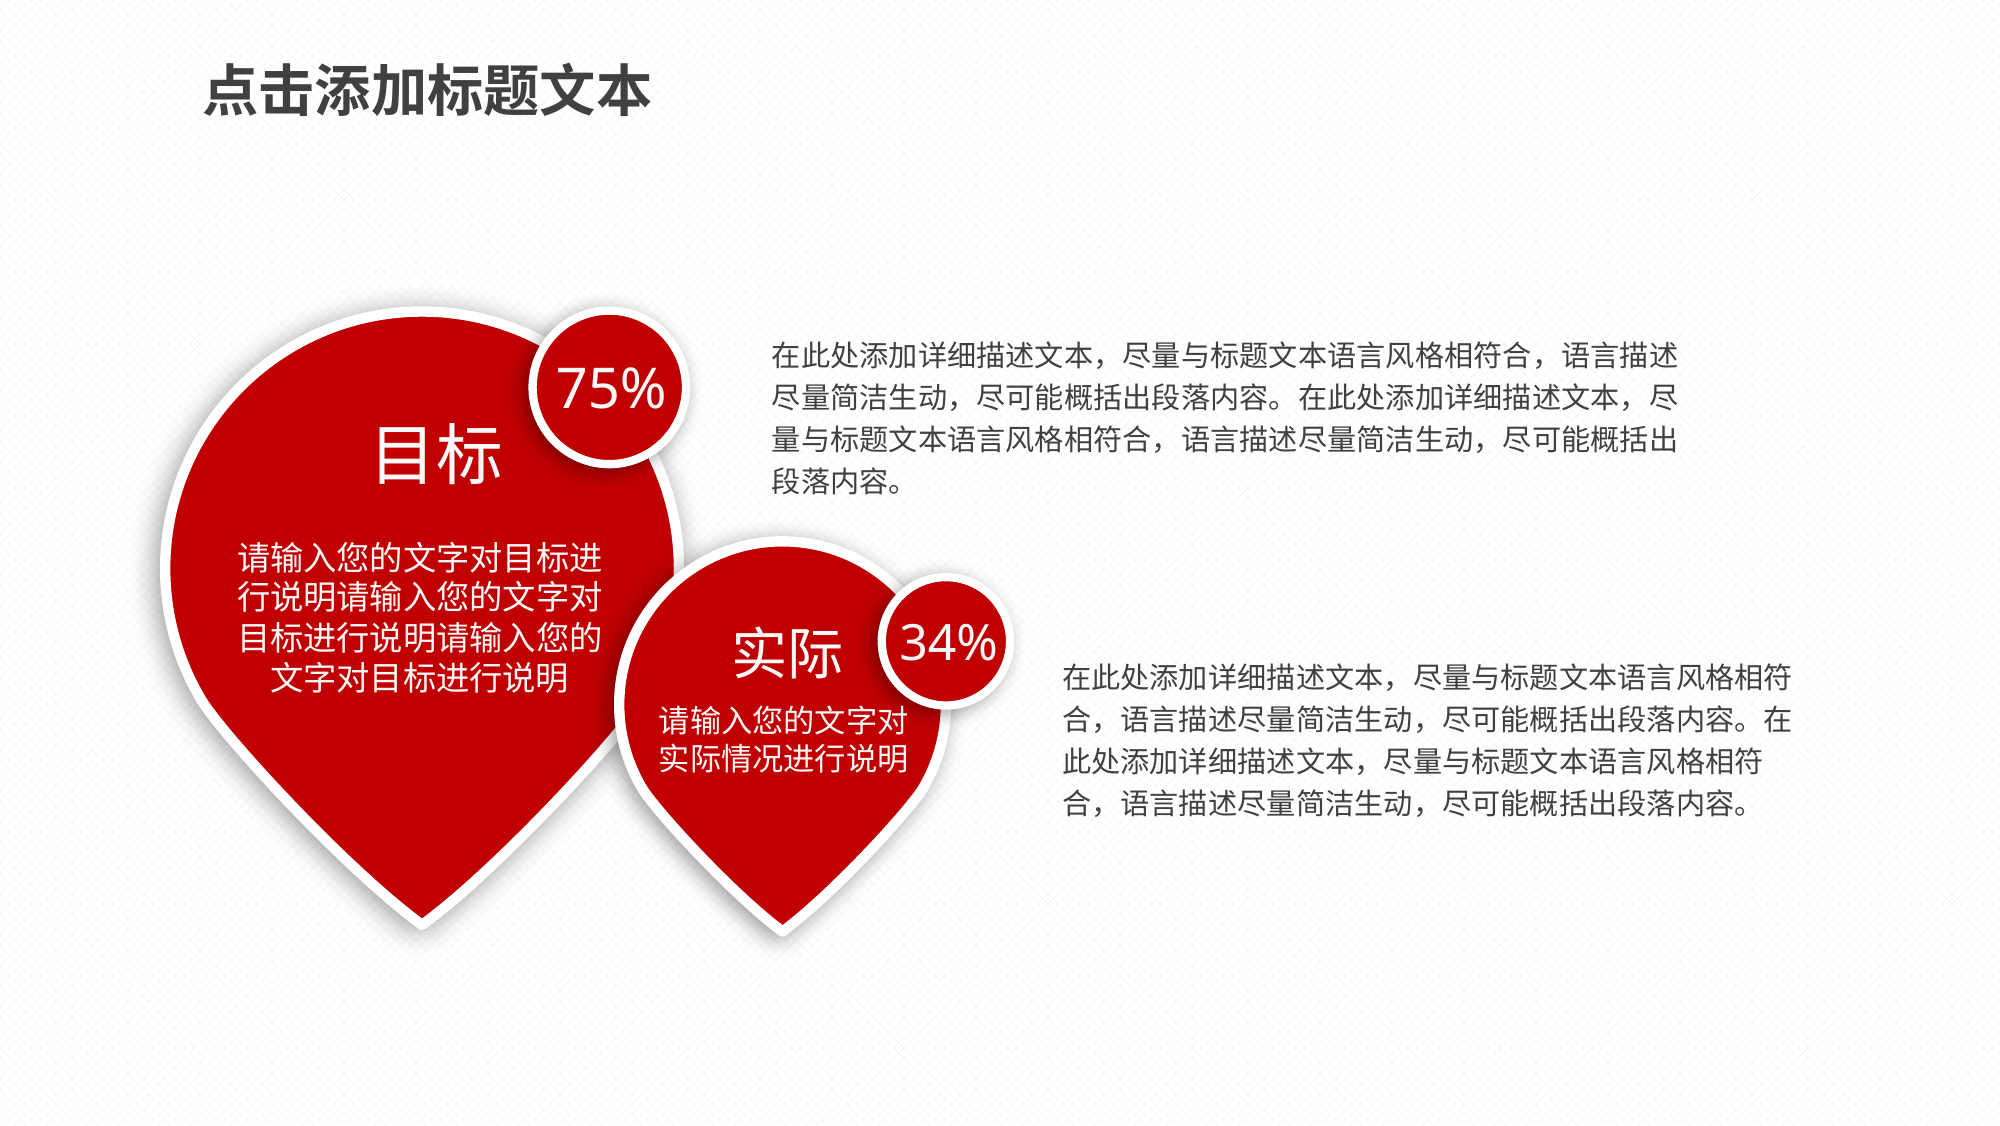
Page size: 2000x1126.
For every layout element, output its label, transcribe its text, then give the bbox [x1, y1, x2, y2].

text_box 目标 [354, 405, 519, 500]
text_box [634, 541, 893, 693]
text_box 75% [540, 344, 682, 427]
text_box [165, 311, 679, 706]
text_box 34% [884, 603, 1014, 679]
text_box 请输入您的文字对目标进行说明请输入您的文字对目标进行说明请输入您的文字对目标进行说明 [205, 529, 634, 744]
text_box [532, 354, 540, 421]
text_box [937, 723, 945, 759]
text_box [623, 744, 630, 764]
text_box [894, 679, 998, 706]
text_box [543, 427, 675, 465]
text_box 在此处添加详细描述文本，尽量与标题文本语言风格相符合，语言描述尽量简洁生动，尽可能概括出段落内容。在此处添加详细描述文本，尽量与标题文本语言风格相符合，语言描述尽量简洁生动，尽可能概括出段落内容。 [756, 322, 1698, 506]
text_box [235, 744, 603, 925]
text_box 请输入您的文字对 实际情况进行说明 [630, 693, 937, 784]
text_box 实际 [716, 610, 859, 693]
text_box [682, 362, 687, 412]
text_box [894, 577, 998, 603]
text_box 在此处添加详细描述文本，尽量与标题文本语言风格相符合，语言描述尽量简洁生动，尽可能概括出段落内容。在此处添加详细描述文本，尽量与标题文本语言风格相符合，语言描述尽量简洁生动，尽可能概括出段落内容。 [1047, 644, 1835, 828]
text_box 点击添加标题文本 [182, 45, 673, 133]
text_box [545, 310, 673, 344]
text_box [639, 784, 926, 932]
